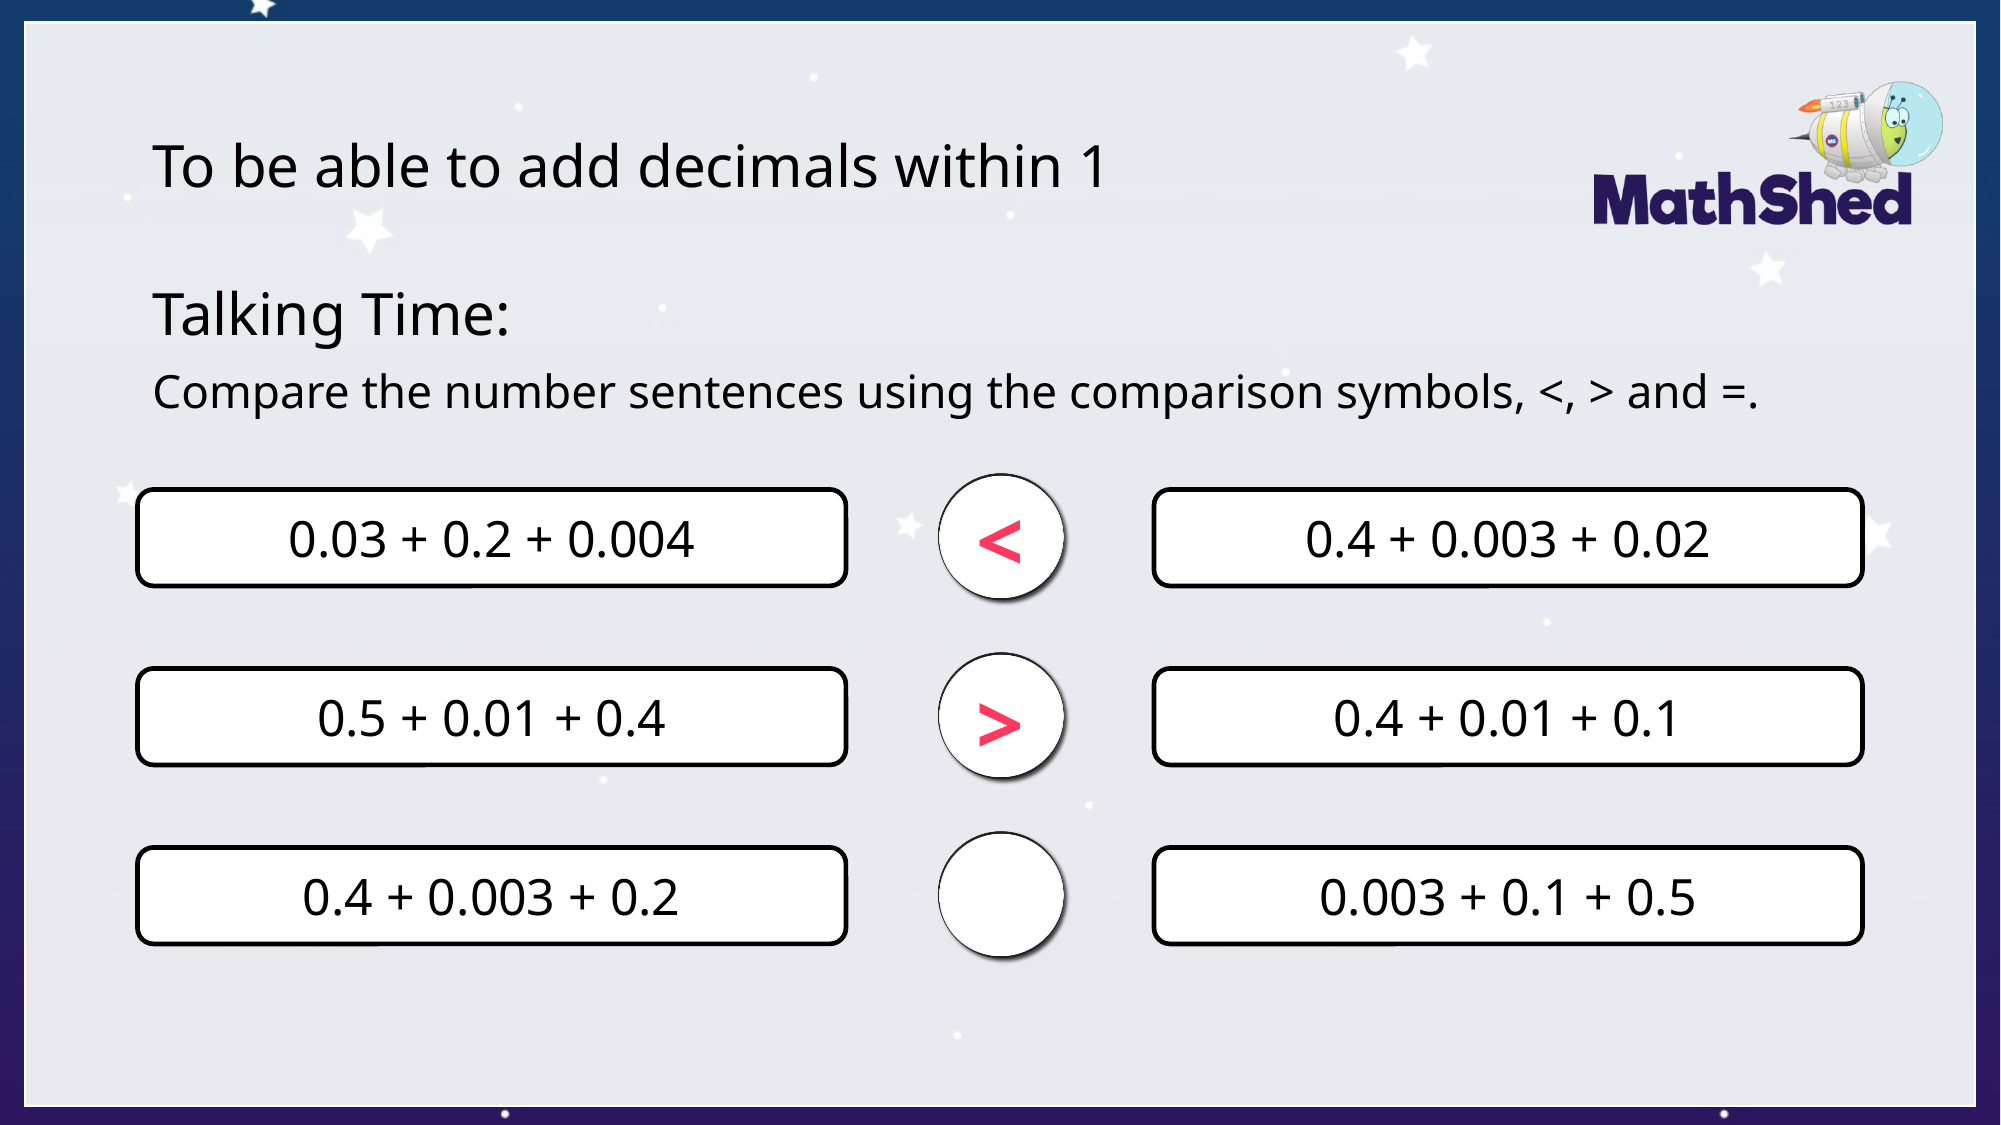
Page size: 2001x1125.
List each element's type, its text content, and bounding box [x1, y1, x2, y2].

text_box 0.4 + 0.01 + 0.1 [1152, 667, 1864, 766]
title To be able to add decimals within 1 [137, 59, 1578, 277]
text_box 0.4 + 0.003 + 0.2 [136, 846, 847, 945]
text_box 0.5 + 0.01 + 0.4 [136, 667, 847, 766]
picture [0, 0, 2001, 1125]
text_box 0.4 + 0.003 + 0.02 [1152, 488, 1864, 587]
text_box 0.03 + 0.2 + 0.004 [136, 488, 847, 587]
text_box 0.003 + 0.1 + 0.5 [1152, 846, 1864, 945]
list Talking Time: Compare the number sentences using the comparison symbols, <, > and =. [137, 277, 1894, 992]
